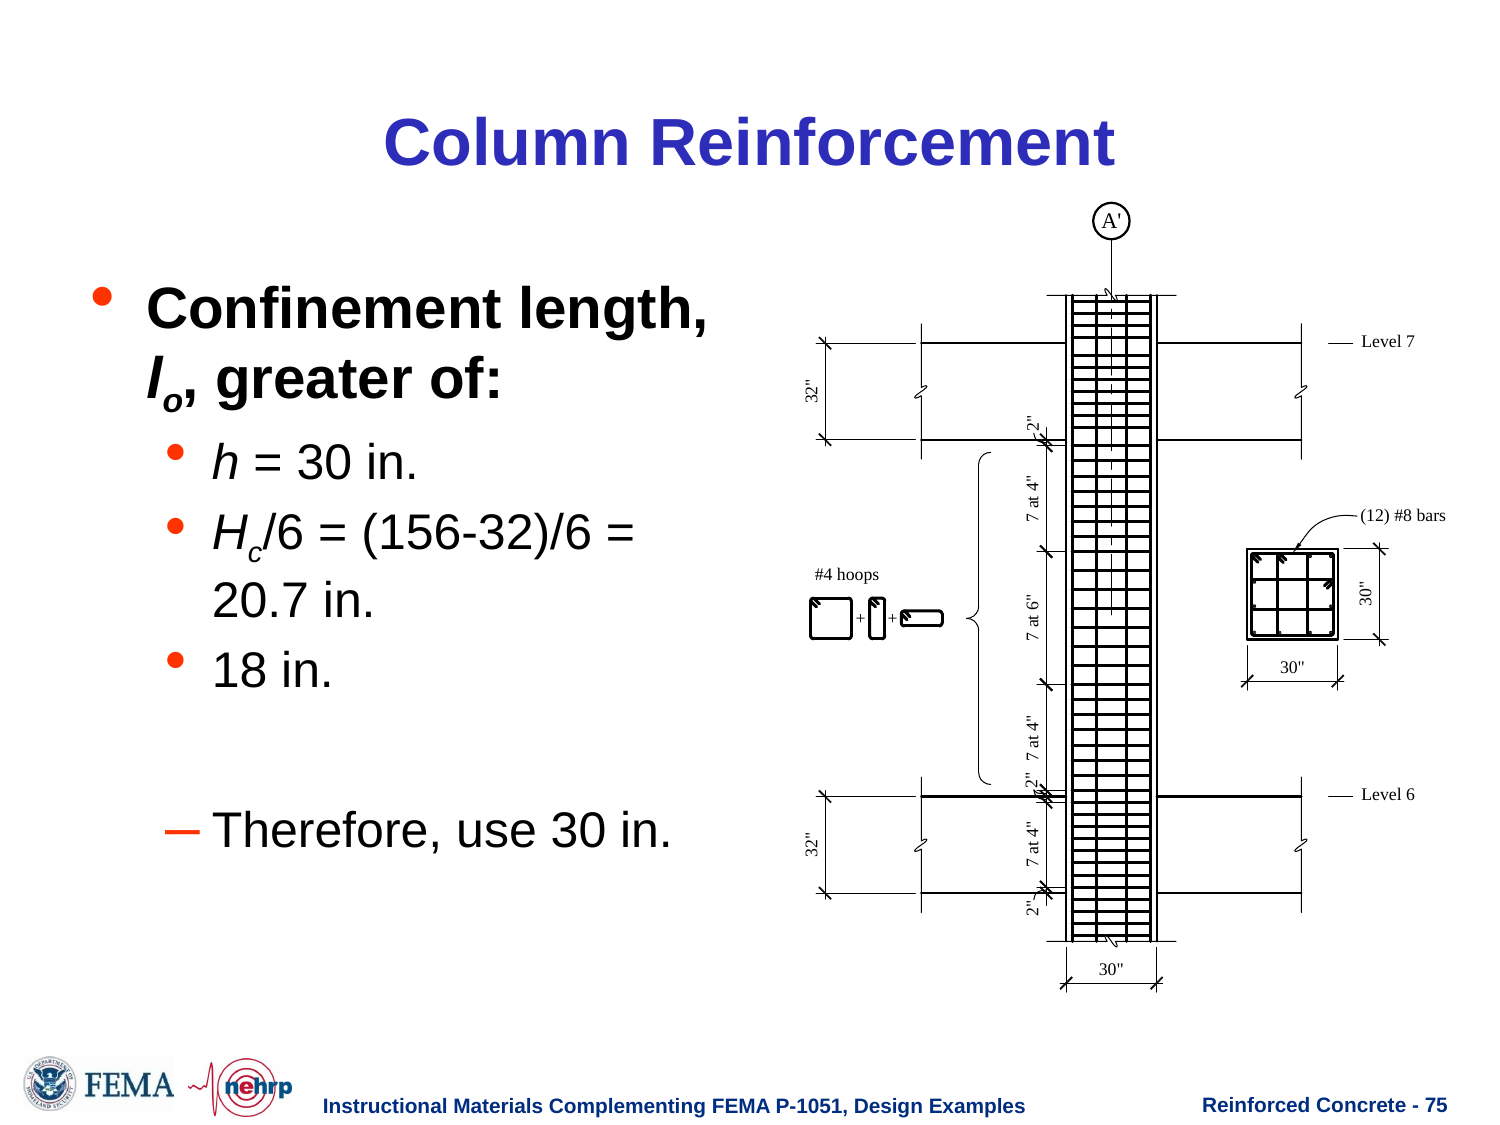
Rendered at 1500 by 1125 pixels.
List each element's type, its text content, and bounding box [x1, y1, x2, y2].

list Confinement length, lo, greater of: h = 30 in. Hc/6 = (156-32)/6 = 20.7 in. 18 in. Therefore, use 30 in. [74, 262, 738, 1006]
picture [188, 1058, 292, 1117]
picture [23, 1056, 174, 1111]
title Column Reinforcement [74, 44, 1426, 233]
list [788, 189, 1460, 1006]
footer Instructional Materials Complementing FEMA P-1051, Design Examples [285, 1072, 1104, 1125]
